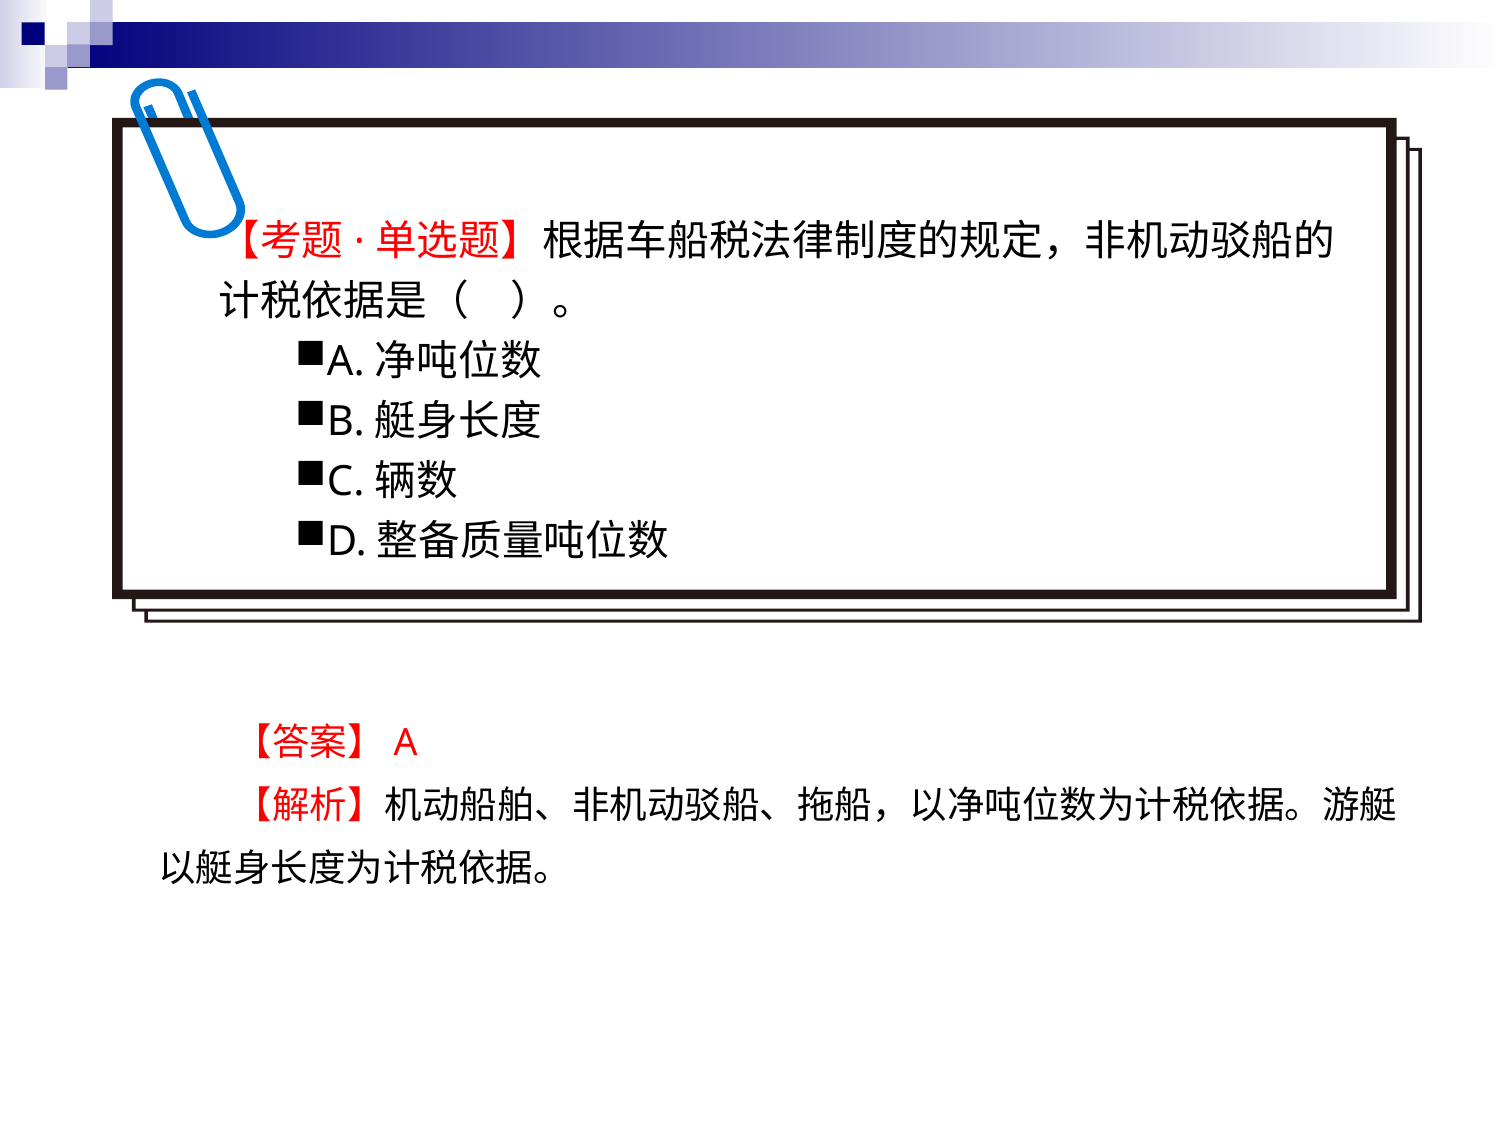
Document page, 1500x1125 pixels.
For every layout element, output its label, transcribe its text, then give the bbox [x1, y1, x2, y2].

text_box 【答案】A 【解析】机动船舶、非机动驳船、拖船，以净吨位数为计税依据。游艇以艇身长度为计税依据。 [143, 692, 1414, 896]
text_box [112, 78, 1424, 623]
